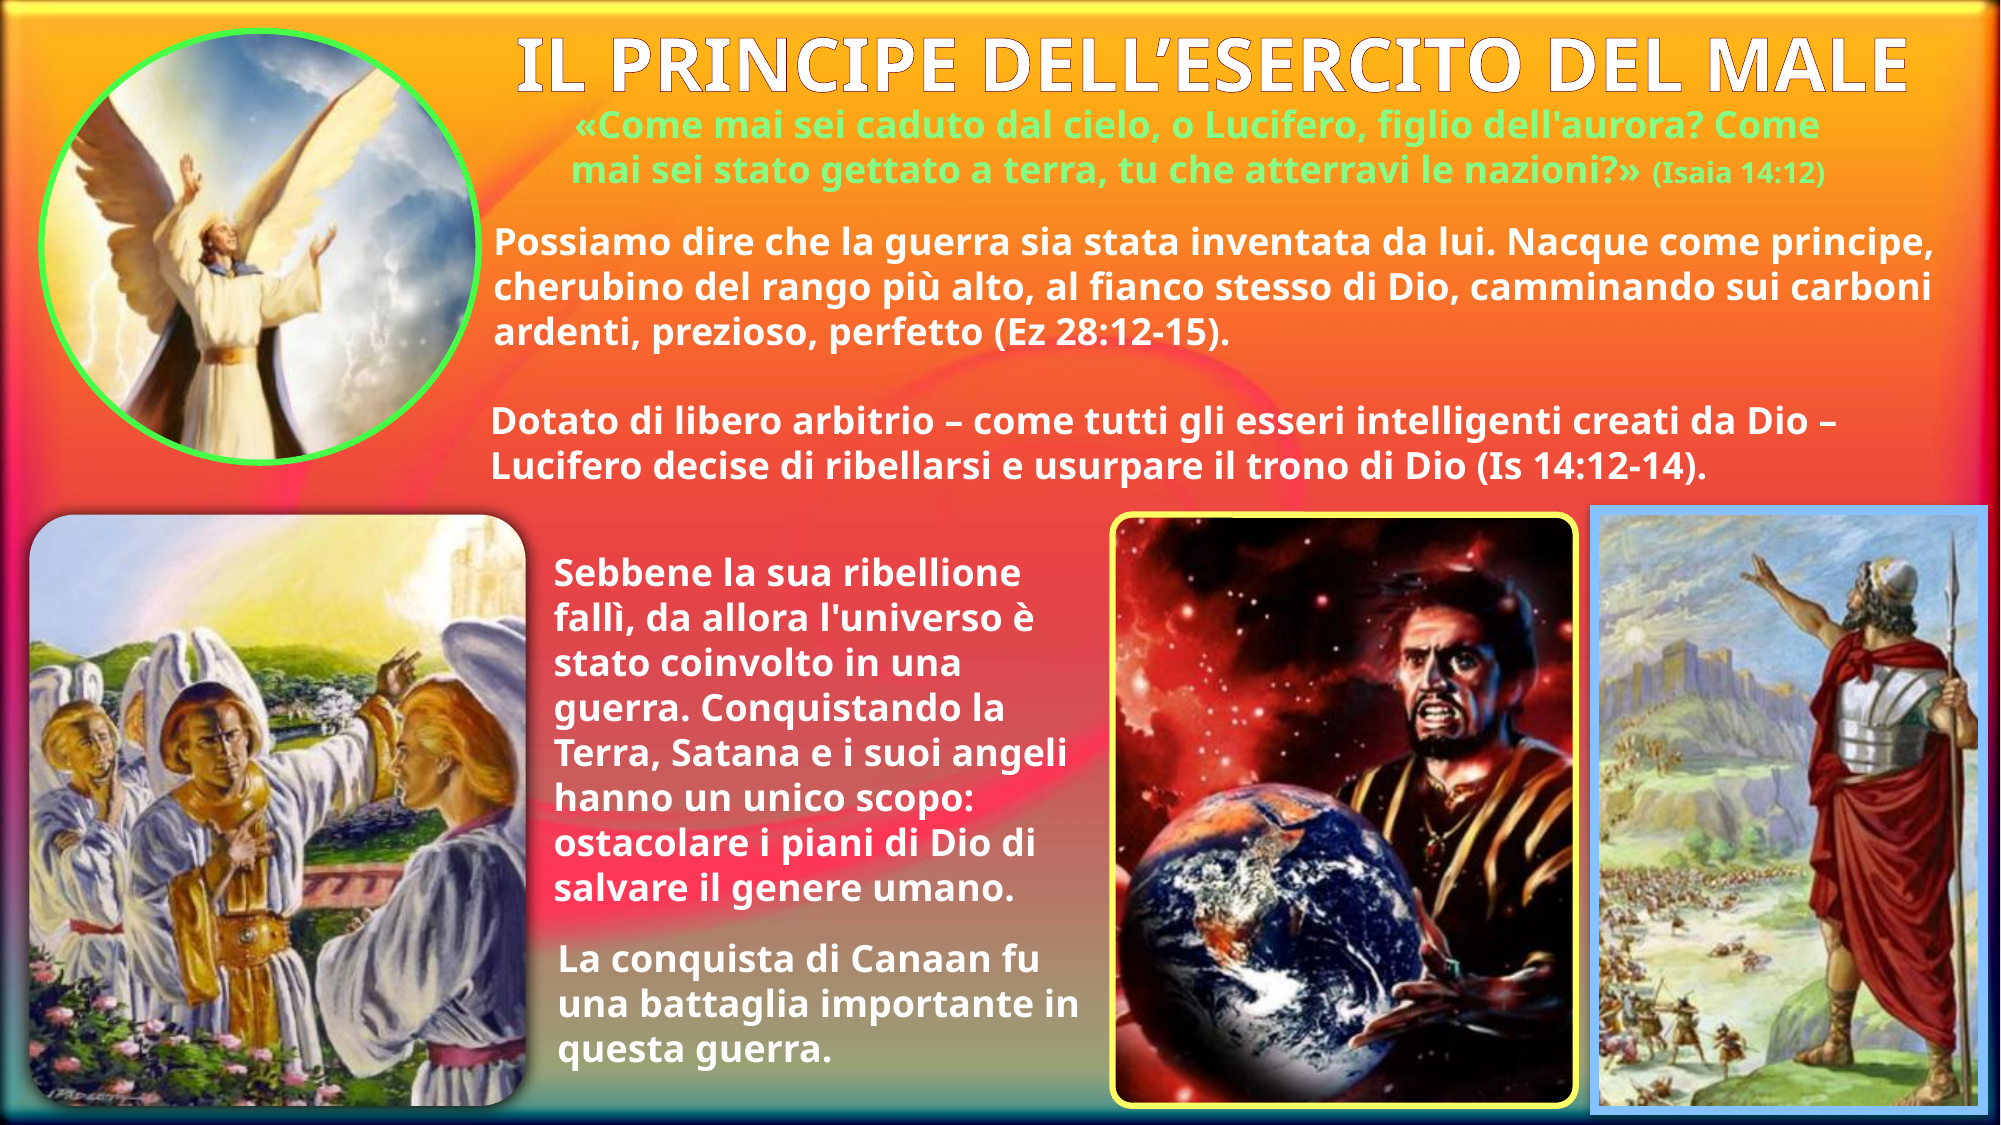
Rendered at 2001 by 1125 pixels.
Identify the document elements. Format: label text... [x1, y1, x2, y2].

text_box «Come mai sei caduto dal cielo, o Lucifero, figlio dell'aurora? Come mai sei stato gettato a terra, tu che atterravi le nazioni?» (Isaia 14:12) [525, 93, 1871, 199]
text_box IL PRINCIPE DELL’ESERCITO DEL MALE [427, 9, 2000, 115]
text_box Sebbene la sua ribellione fallì, da allora l'universo è stato coinvolto in una guerra. Conquistando la Terra, Satana e i suoi angeli hanno un unico scopo: ostacolare i piani di Dio di salvare il genere umano. [538, 542, 1100, 917]
text_box La conquista di Canaan fu una battaglia importante in questa guerra. [542, 928, 1104, 1078]
picture [0, 0, 2001, 1125]
text_box Dotato di libero arbitrio – come tutti gli esseri intelligenti creati da Dio – Lucifero decise di ribellarsi e usurpare il trono di Dio (Is 14:12-14). [475, 389, 2000, 495]
text_box Possiamo dire che la guerra sia stata inventata da lui. Nacque come principe, cherubino del rango più alto, al fianco stesso di Dio, camminando sui carboni ardenti, prezioso, perfetto (Ez 28:12-15). [479, 210, 1991, 361]
